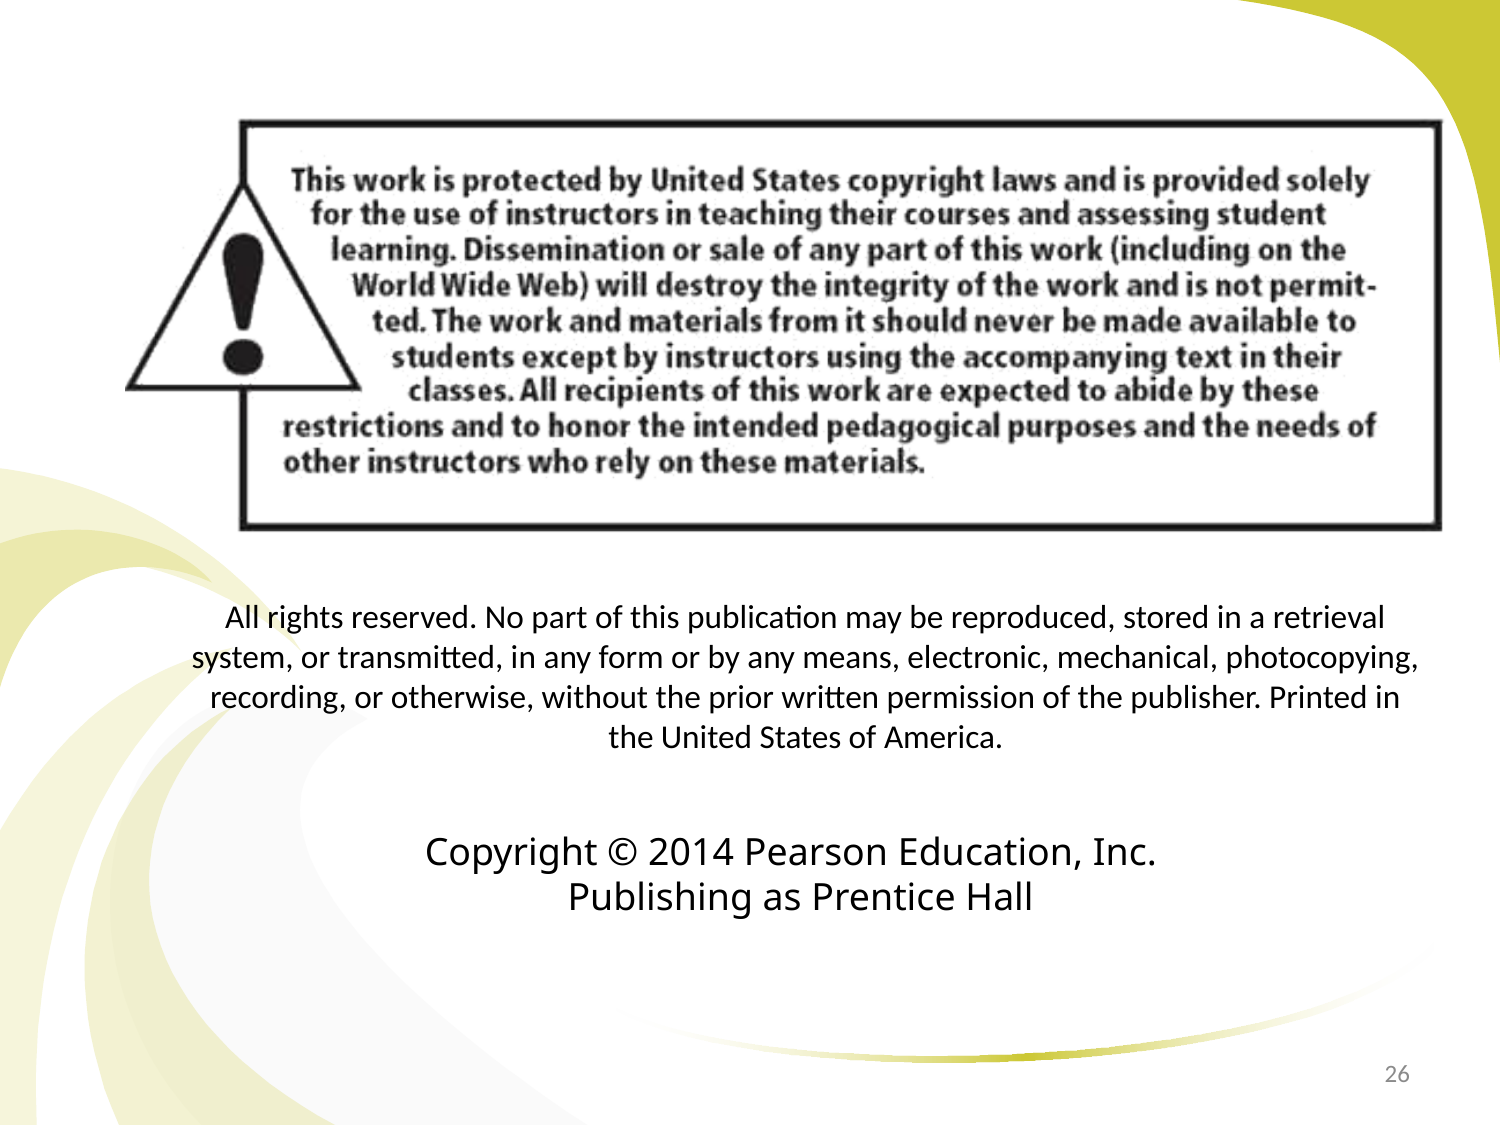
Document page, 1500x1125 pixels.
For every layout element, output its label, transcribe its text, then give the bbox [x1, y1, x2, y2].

text_box Copyright © 2014 Pearson Education, Inc. Publishing as Prentice Hall [174, 821, 1427, 926]
picture [124, 112, 1457, 548]
text_box All rights reserved. No part of this publication may be reproduced, stored in a retrieval system, or transmitted, in any form or by any means, electronic, mechanical, photocopying, recording, or otherwise, without the prior written permission of the publisher. Printed in the United States of America. [174, 588, 1438, 763]
slide_number 26 [1074, 1042, 1425, 1103]
